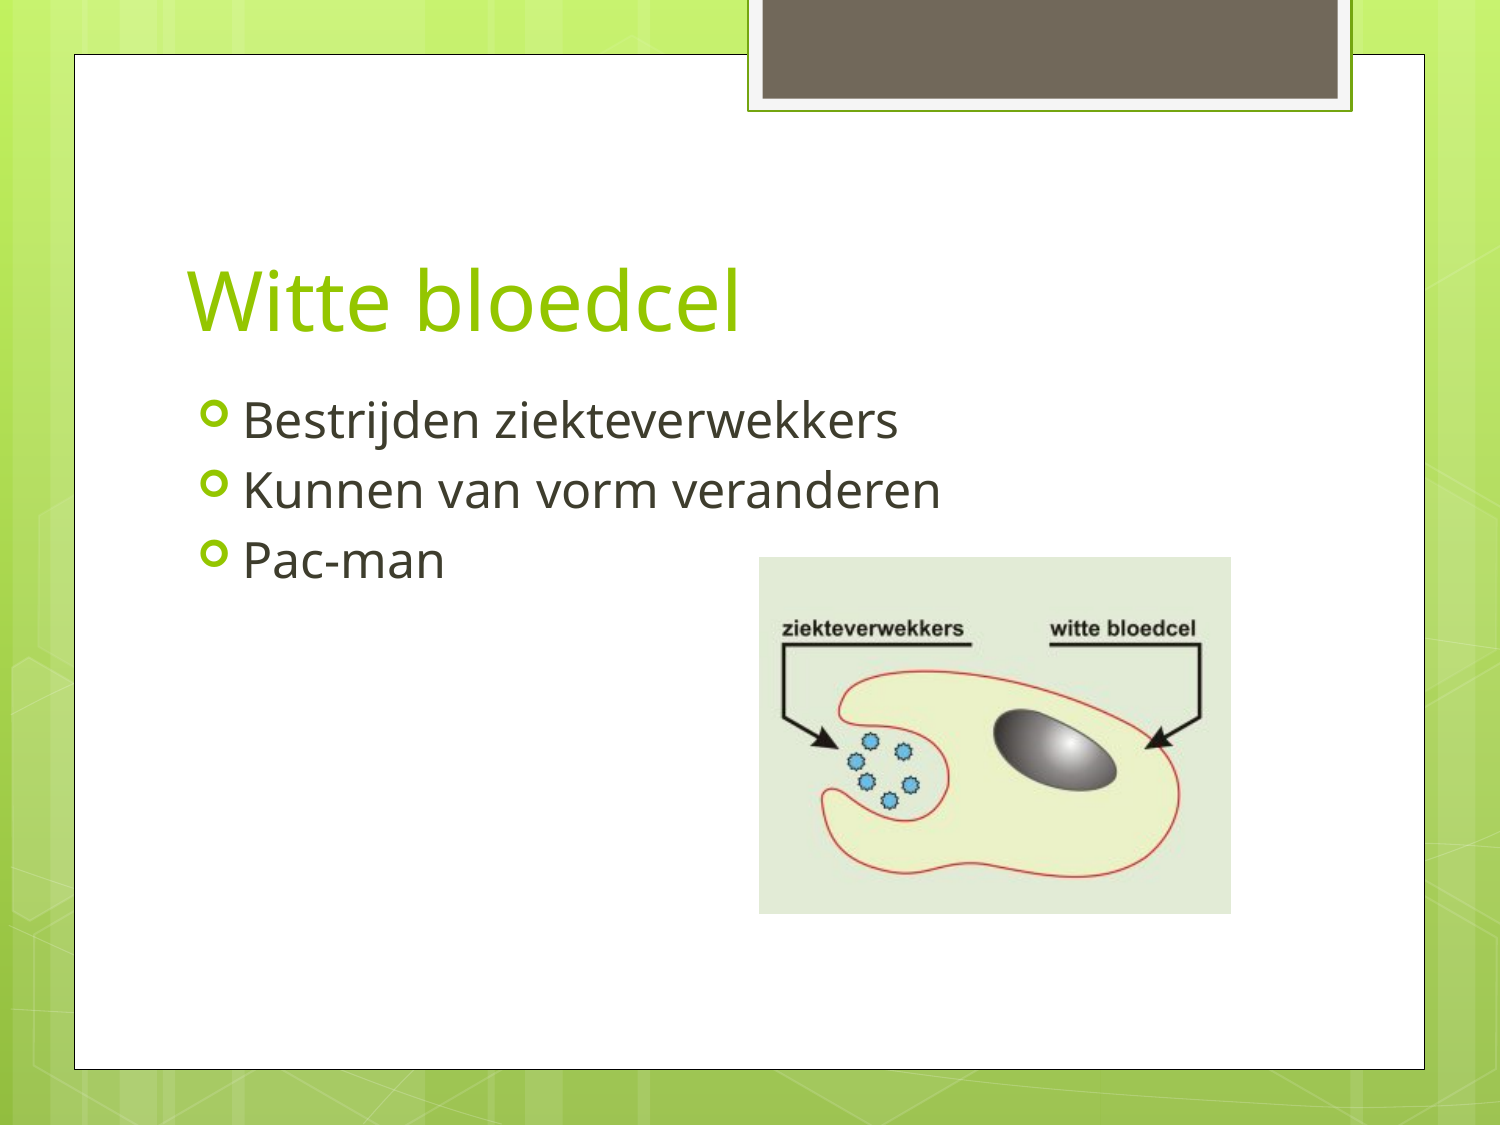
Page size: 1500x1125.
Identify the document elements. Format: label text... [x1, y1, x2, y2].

list Bestrijden ziekteverwekkers Kunnen van vorm veranderen Pac-man [171, 381, 1283, 957]
title Witte bloedcel [171, 168, 1324, 357]
picture [758, 557, 1232, 915]
